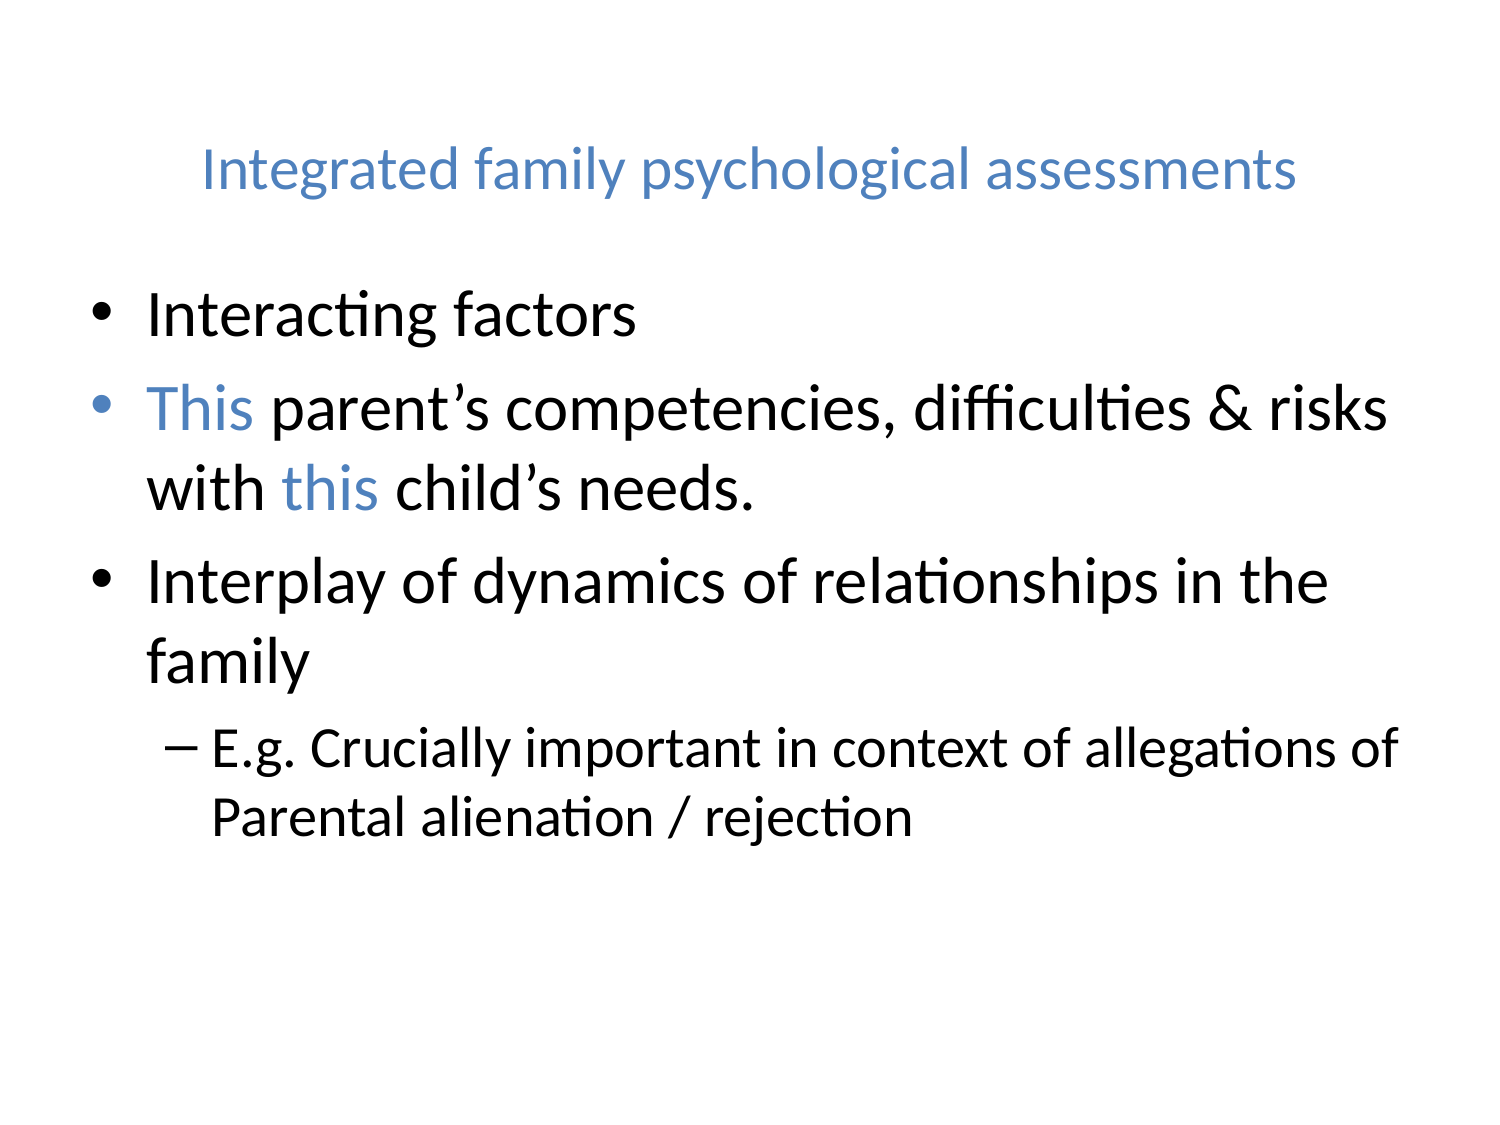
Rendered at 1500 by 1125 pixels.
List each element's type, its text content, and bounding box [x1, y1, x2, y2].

list Interacting factors This parent’s competencies, difficulties & risks with this child’s needs. Interplay of dynamics of relationships in the family E.g. Crucially important in context of allegations of Parental alienation / rejection [75, 262, 1425, 1005]
title Integrated family psychological assessments [75, 118, 1425, 262]
